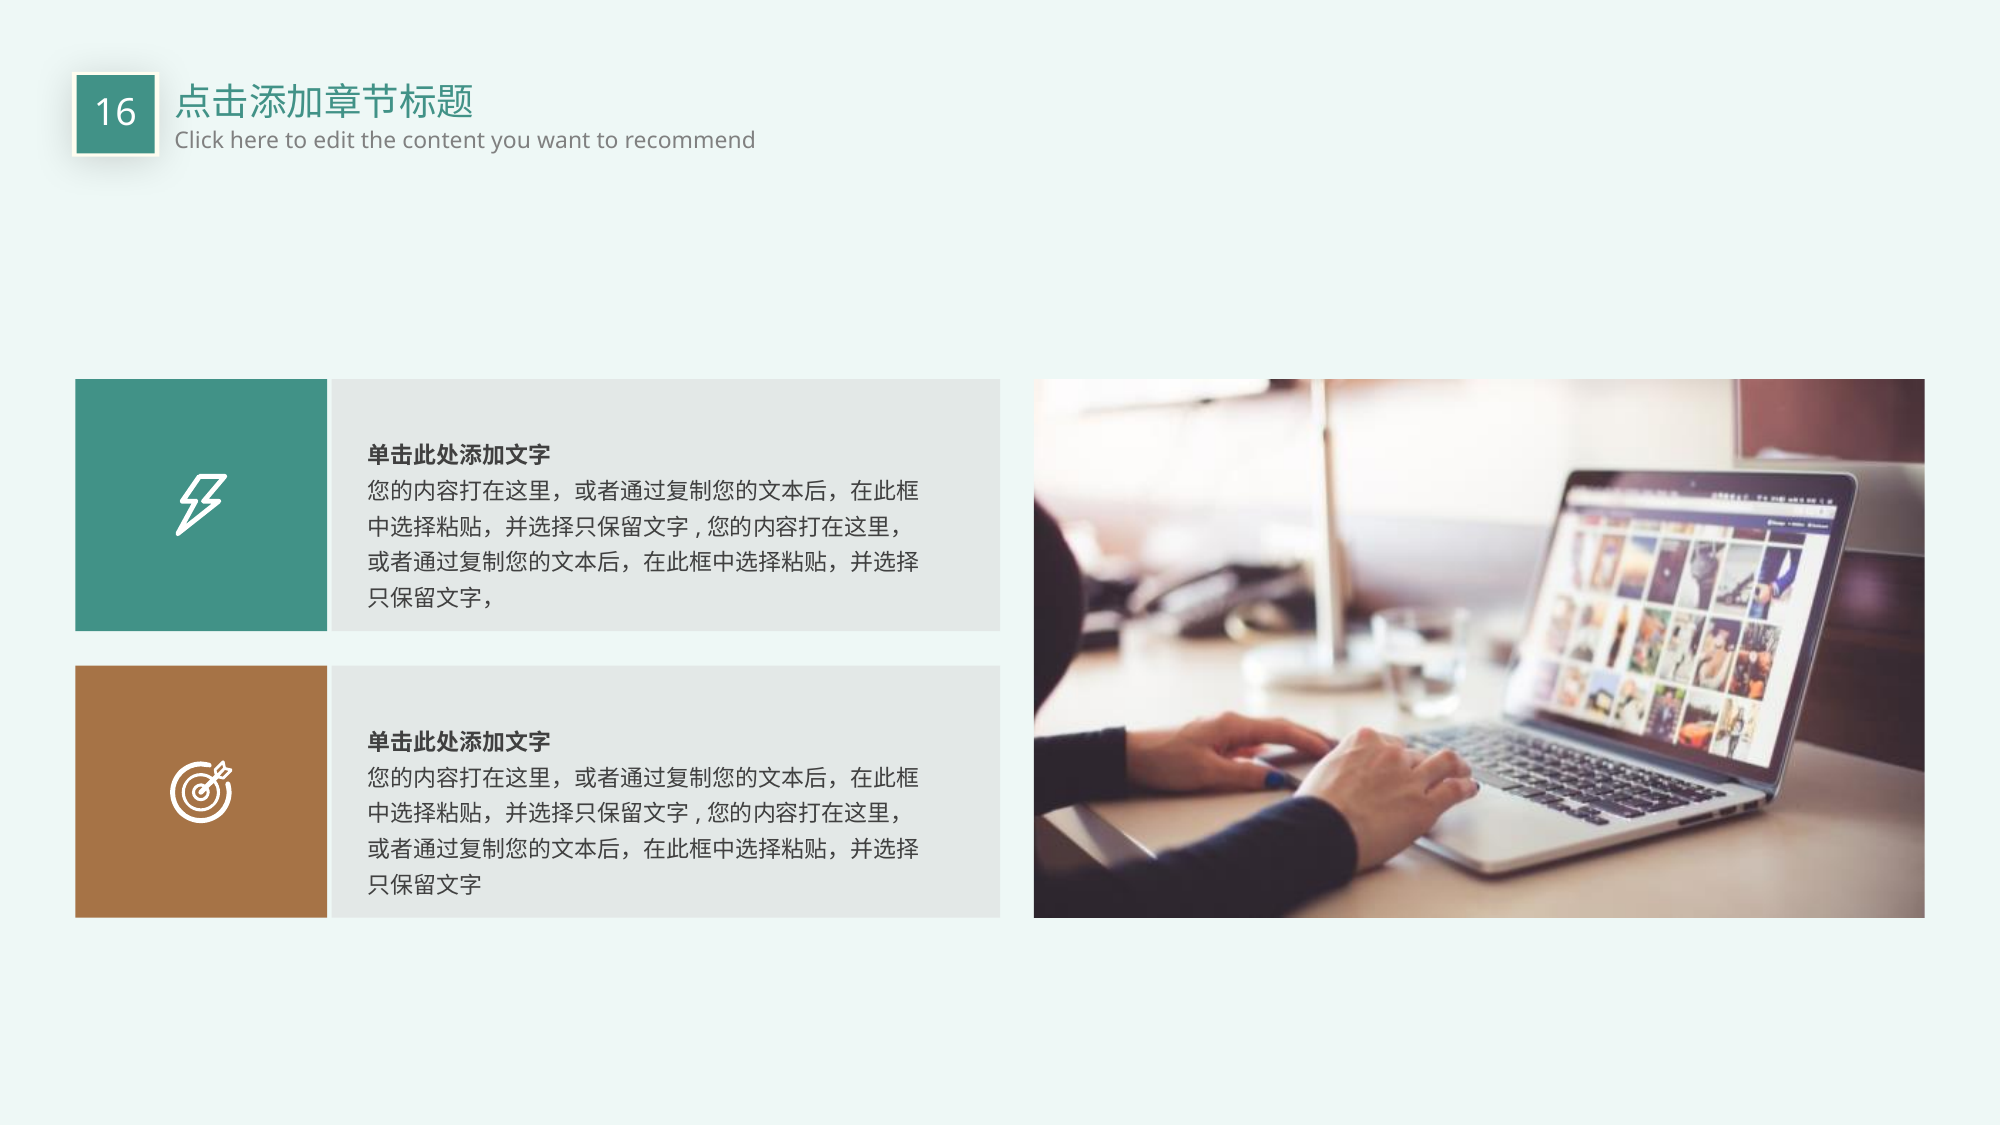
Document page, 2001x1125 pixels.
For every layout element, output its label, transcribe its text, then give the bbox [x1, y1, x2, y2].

text_box [1033, 378, 1926, 919]
list Click here to edit the content you want to recommend [159, 121, 1454, 172]
text_box [74, 665, 328, 919]
list 点击添加章节标题 [159, 75, 1454, 121]
text_box [331, 665, 1001, 919]
text_box [175, 473, 228, 537]
text_box [74, 378, 328, 632]
text_box 单击此处添加文字 您的内容打在这里，或者通过复制您的文本后，在此框中选择粘贴，并选择只保留文字,您的内容打在这里，或者通过复制您的文本后，在此框中选择粘贴，并选择只保留文字， [353, 425, 940, 619]
text_box 单击此处添加文字 您的内容打在这里，或者通过复制您的文本后，在此框中选择粘贴，并选择只保留文字,您的内容打在这里，或者通过复制您的文本后，在此框中选择粘贴，并选择只保留文字 [353, 711, 940, 905]
text_box [181, 760, 233, 812]
text_box [170, 761, 232, 824]
text_box [331, 378, 1001, 632]
